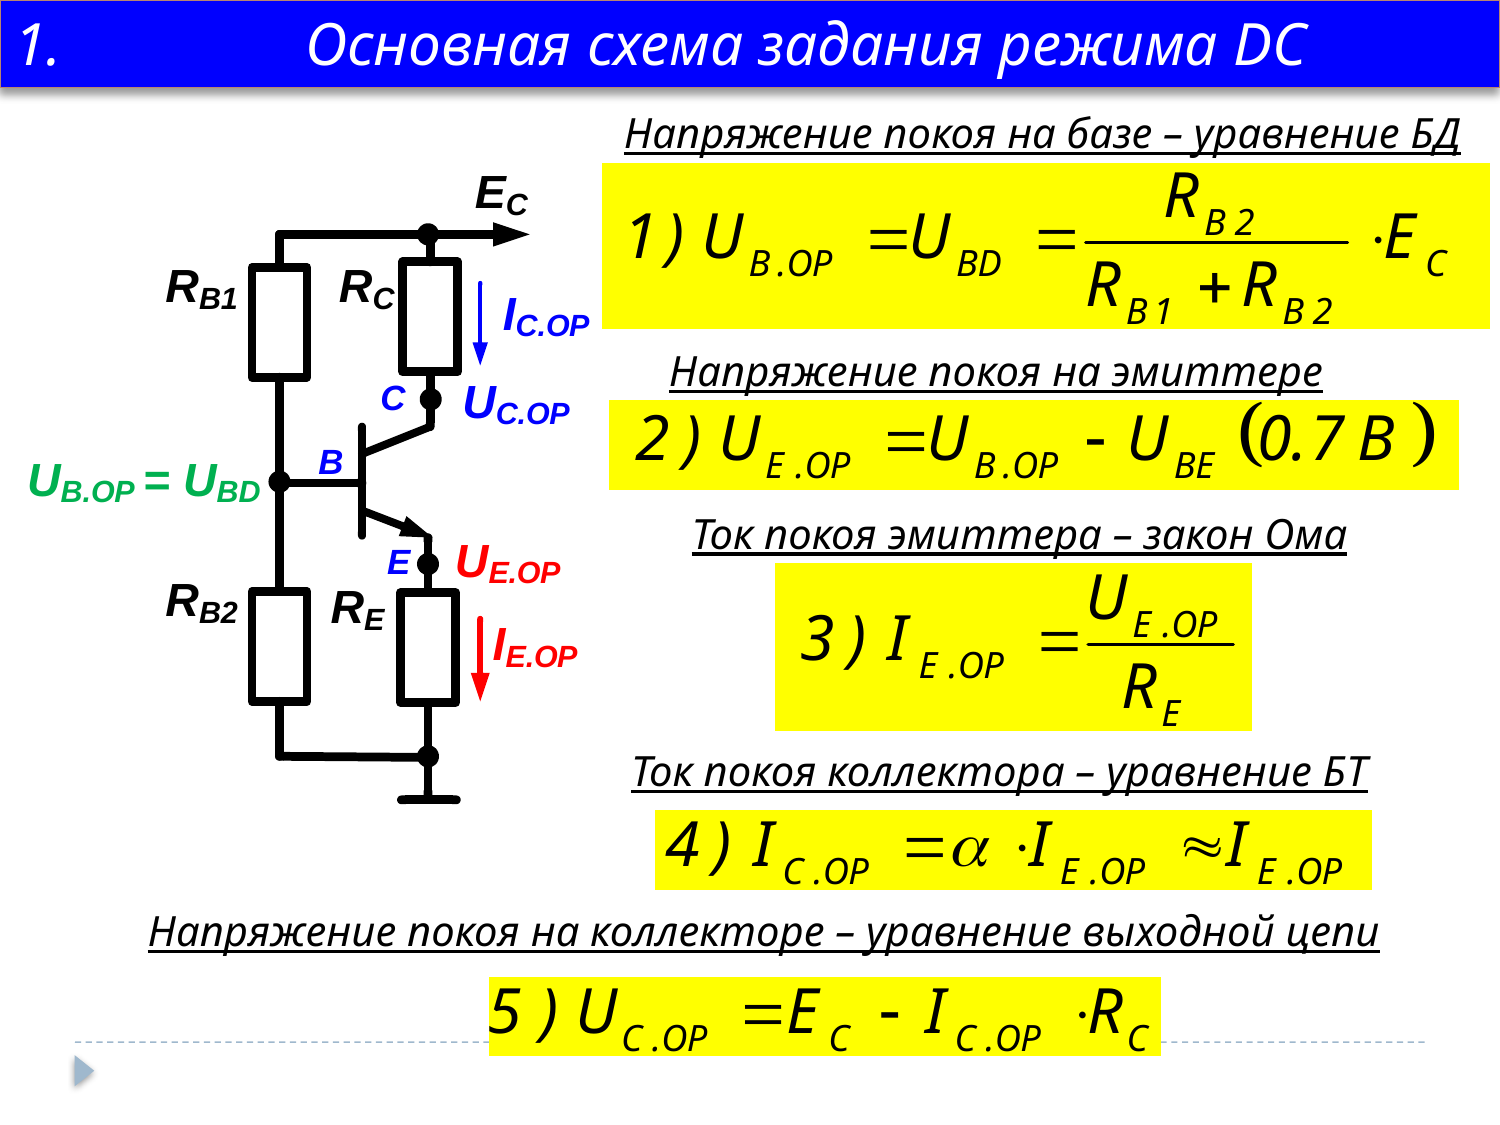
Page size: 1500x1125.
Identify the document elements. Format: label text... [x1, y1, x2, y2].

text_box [601, 162, 1490, 330]
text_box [774, 562, 1253, 732]
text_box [488, 976, 1162, 1057]
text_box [674, 520, 826, 554]
text_box Напряжение покоя на базе – уравнение БД [609, 99, 1490, 162]
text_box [654, 810, 1373, 890]
text_box 1. Основная схема задания режима DC [0, 0, 1500, 88]
text_box Напряжение покоя на коллекторе – уравнение выходной цепи [132, 897, 1496, 963]
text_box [608, 399, 1460, 490]
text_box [0, 149, 1424, 828]
